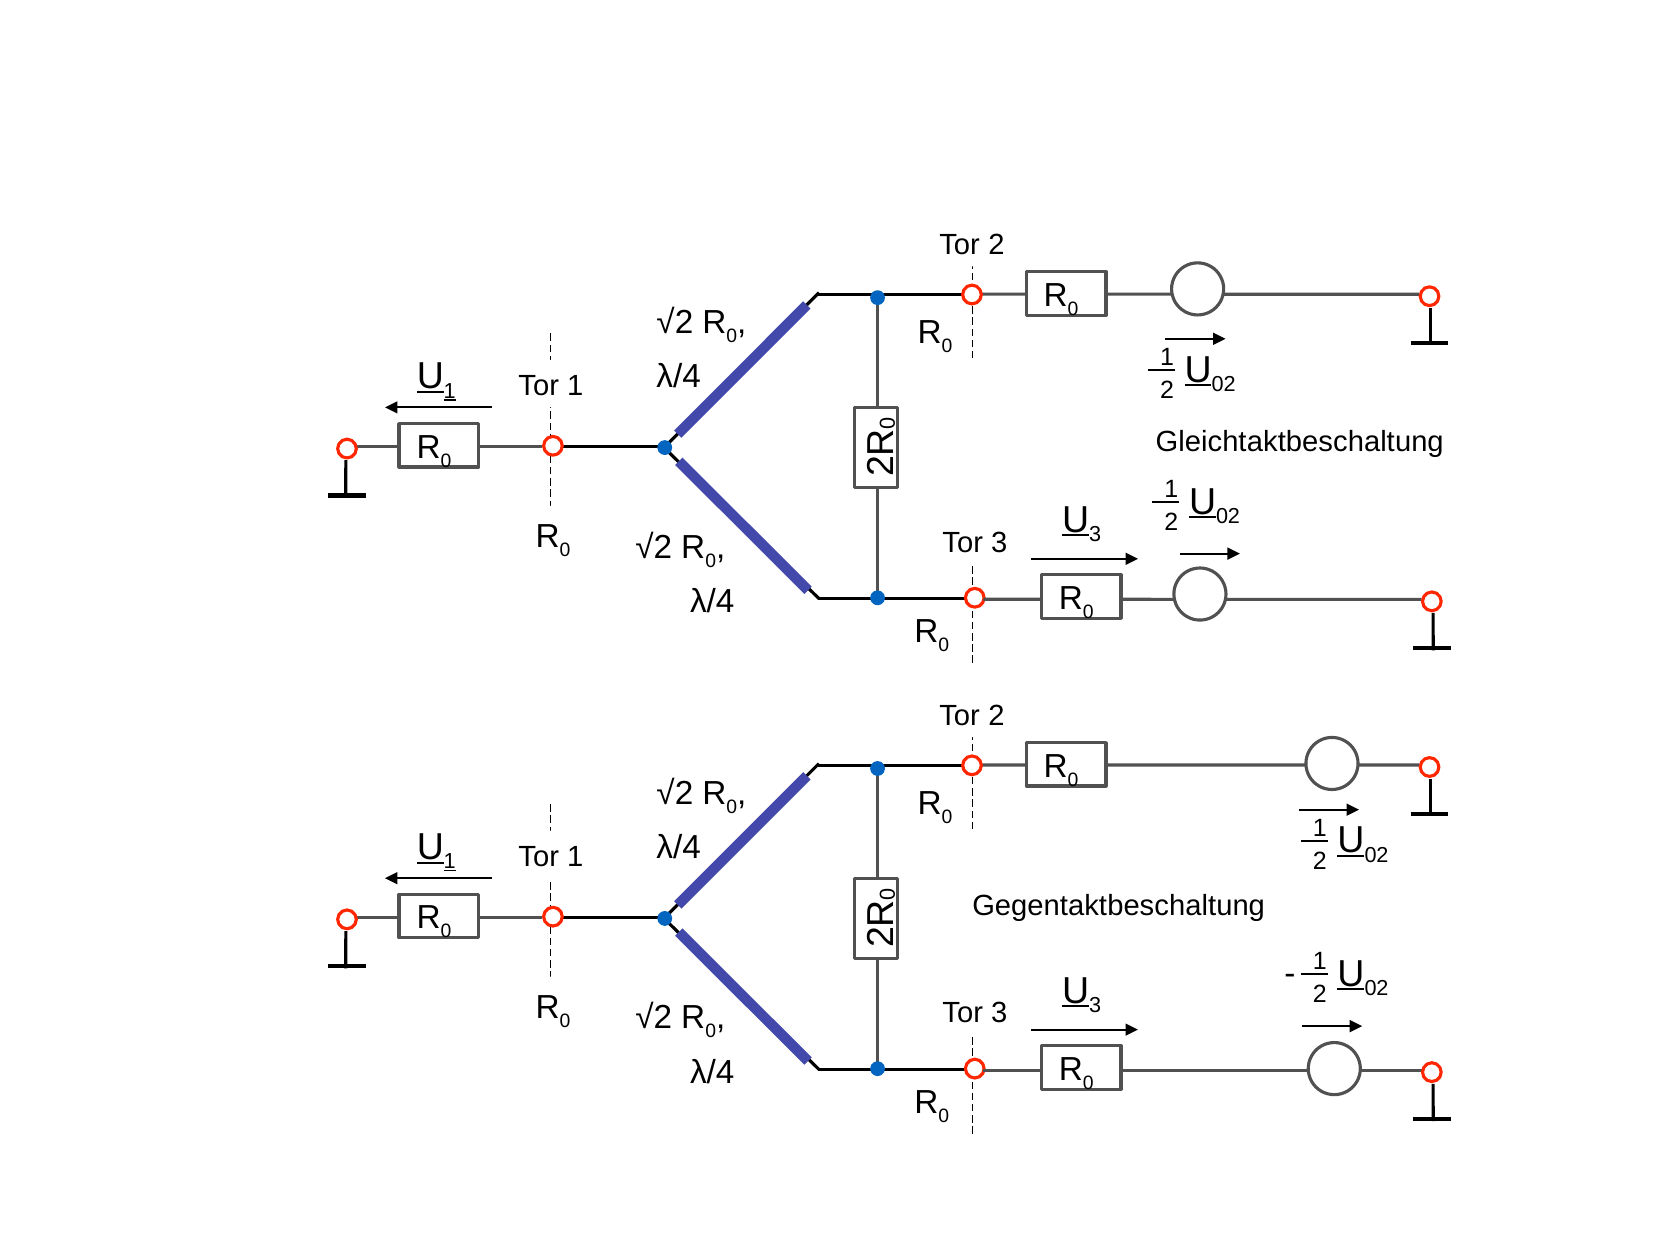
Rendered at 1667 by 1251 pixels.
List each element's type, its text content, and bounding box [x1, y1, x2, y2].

text_box √2 R0, λ/4 [620, 516, 750, 628]
text_box Gegentaktbeschaltung [965, 879, 1272, 927]
text_box [1031, 1023, 1138, 1034]
text_box [965, 588, 985, 608]
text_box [1025, 264, 1112, 326]
text_box R0 [895, 301, 975, 362]
text_box Tor 3 [935, 516, 1014, 564]
text_box R0 [895, 772, 975, 833]
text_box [328, 813, 543, 969]
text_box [1149, 464, 1271, 540]
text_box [328, 342, 543, 498]
text_box √2 R0, λ/4 [641, 291, 771, 403]
text_box R0 [892, 601, 972, 662]
text_box [871, 591, 884, 604]
text_box [552, 907, 563, 927]
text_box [1297, 803, 1419, 879]
text_box [551, 436, 563, 456]
text_box [1173, 567, 1226, 621]
text_box [871, 291, 884, 304]
text_box [1308, 1042, 1361, 1095]
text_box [1144, 332, 1266, 408]
text_box Gleichtaktbeschaltung [1149, 415, 1451, 463]
text_box Tor 1 [551, 359, 590, 408]
text_box [1171, 262, 1224, 315]
text_box [962, 285, 982, 304]
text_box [1040, 1038, 1127, 1100]
text_box √2 R0, λ/4 [641, 762, 771, 874]
text_box [1031, 552, 1138, 563]
text_box [965, 1059, 985, 1078]
text_box R0 [518, 976, 588, 1034]
text_box [871, 1062, 884, 1075]
text_box [1302, 1019, 1363, 1033]
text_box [818, 416, 937, 478]
text_box Tor 2 [933, 218, 1012, 267]
text_box [1305, 737, 1359, 790]
text_box U3 [1047, 957, 1127, 1029]
text_box [962, 755, 982, 774]
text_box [1297, 936, 1419, 1012]
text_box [1410, 286, 1449, 346]
text_box √2 R0, λ/4 [620, 987, 750, 1099]
text_box Tor 1 [552, 830, 590, 879]
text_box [1412, 1062, 1451, 1122]
text_box Tor 2 [933, 689, 1012, 738]
text_box - [1271, 942, 1293, 1003]
text_box [1179, 547, 1240, 560]
text_box R0 [518, 505, 588, 563]
text_box [871, 762, 884, 775]
text_box [658, 441, 671, 454]
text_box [818, 887, 937, 949]
text_box [658, 912, 671, 925]
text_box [1040, 567, 1127, 629]
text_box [1410, 757, 1449, 817]
text_box R0 [892, 1072, 972, 1133]
text_box U3 [1047, 486, 1127, 558]
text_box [1025, 735, 1112, 796]
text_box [1412, 591, 1451, 651]
text_box Tor 3 [935, 987, 1014, 1035]
